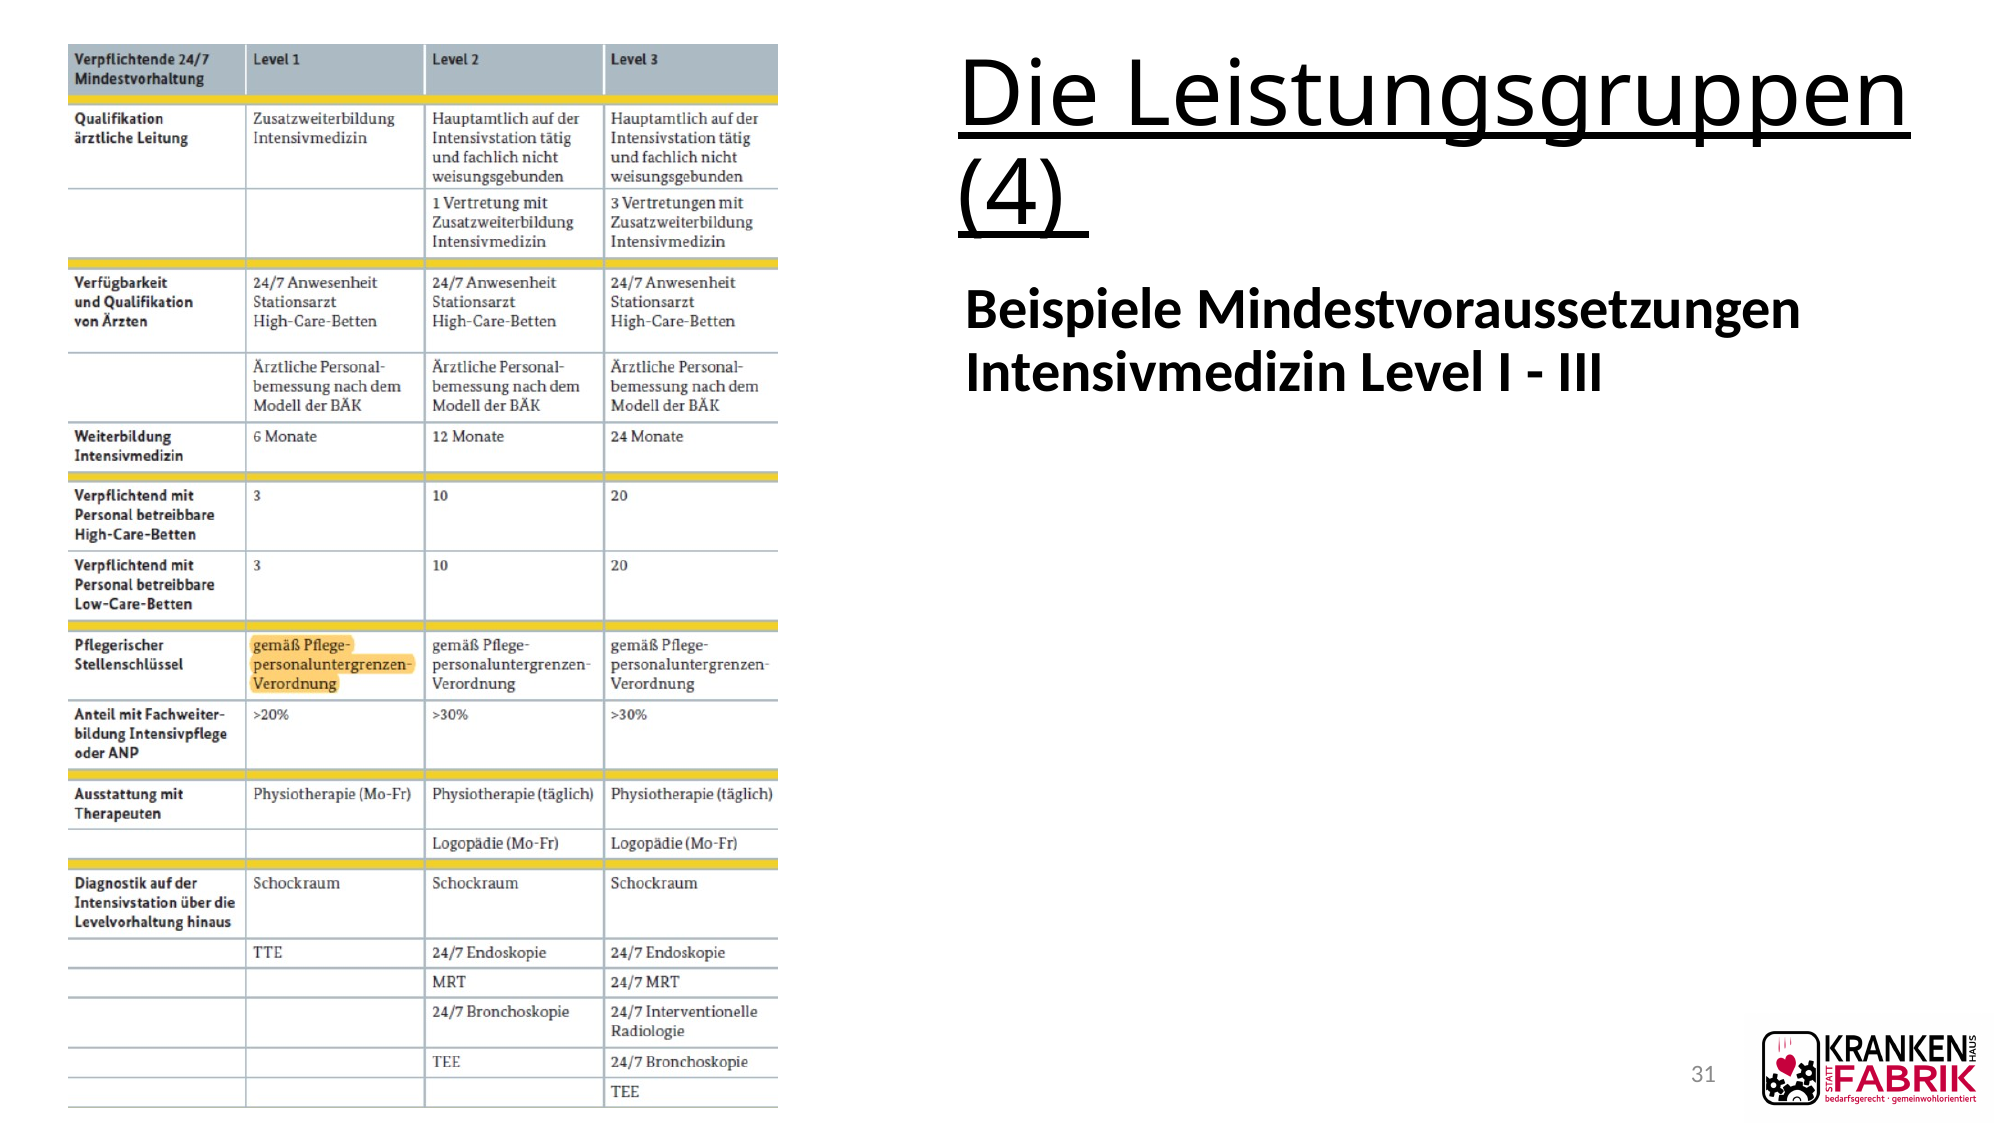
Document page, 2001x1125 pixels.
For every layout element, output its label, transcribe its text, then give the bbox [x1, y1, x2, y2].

picture [68, 44, 778, 1109]
picture [1851, 1013, 1994, 1123]
list Beispiele Mindestvoraussetzungen Intensivmedizin Level I - III [950, 271, 1851, 1125]
slide_number 31 [1281, 1042, 1731, 1103]
title Die Leistungsgruppen (4) [942, 36, 1932, 254]
